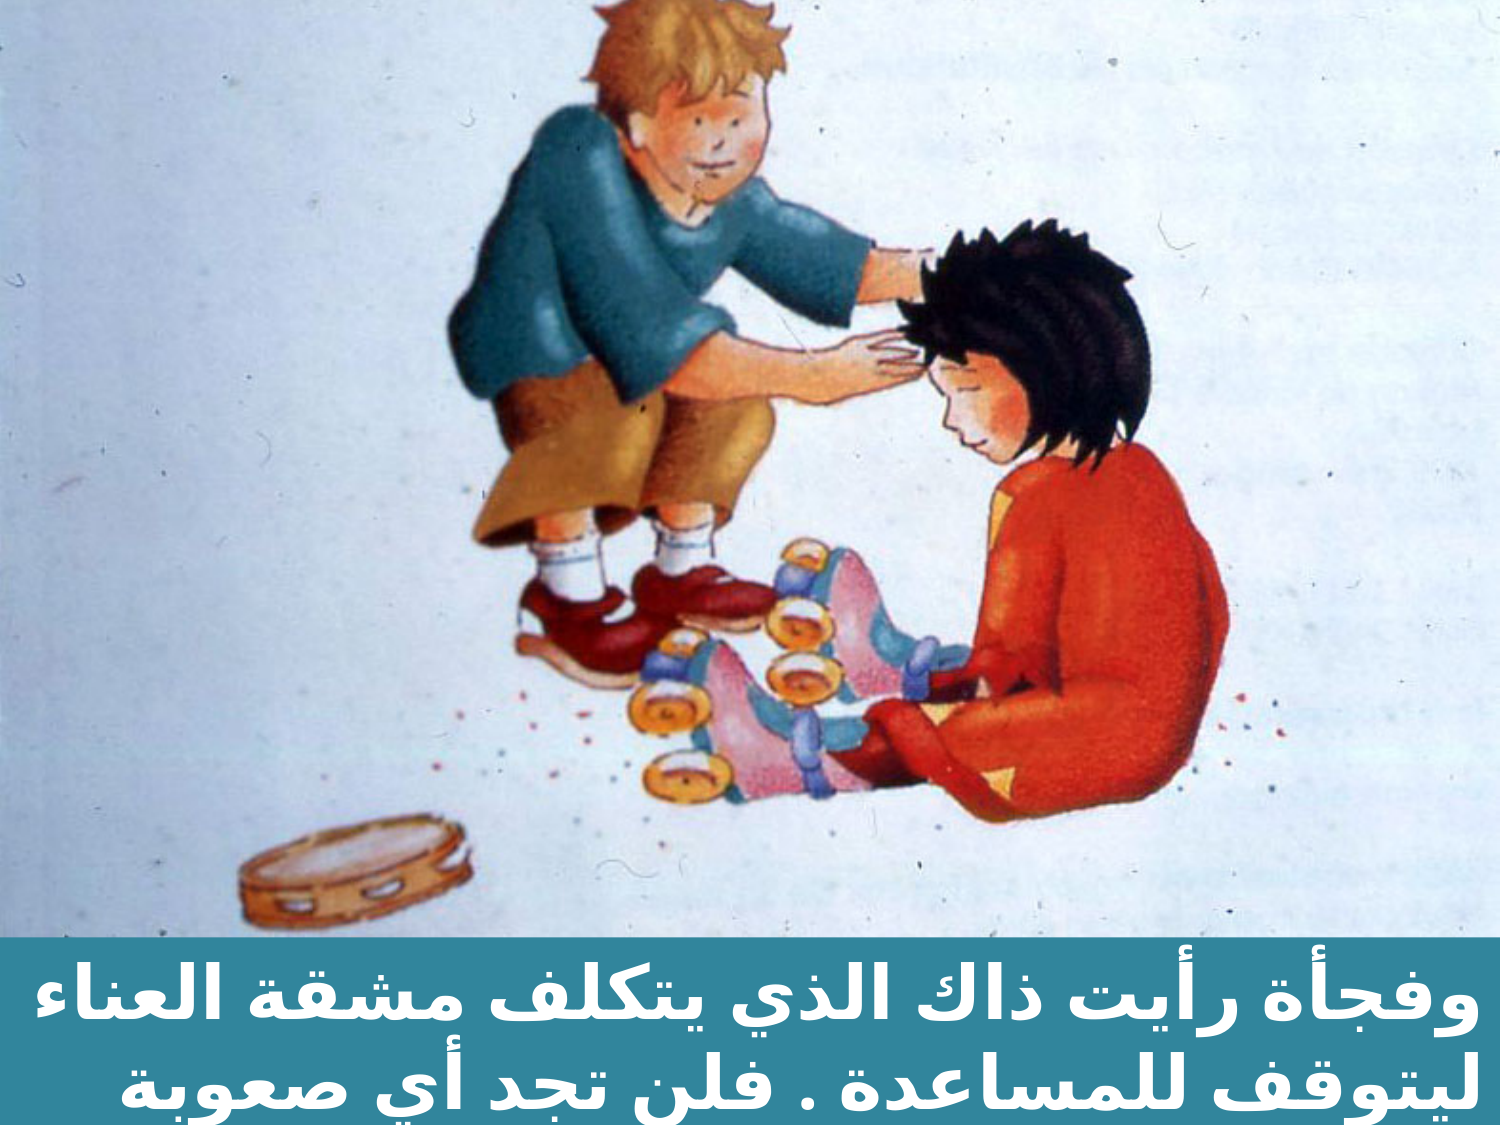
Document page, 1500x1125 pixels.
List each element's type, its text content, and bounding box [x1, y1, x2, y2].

picture [0, 0, 1500, 938]
text_box وفجأة رأيت ذاك الذي يتكلف مشقة العناء ليتوقف للمساعدة . فلن تجد أي صعوبة في فهم هذه القصة [0, 946, 1500, 1125]
